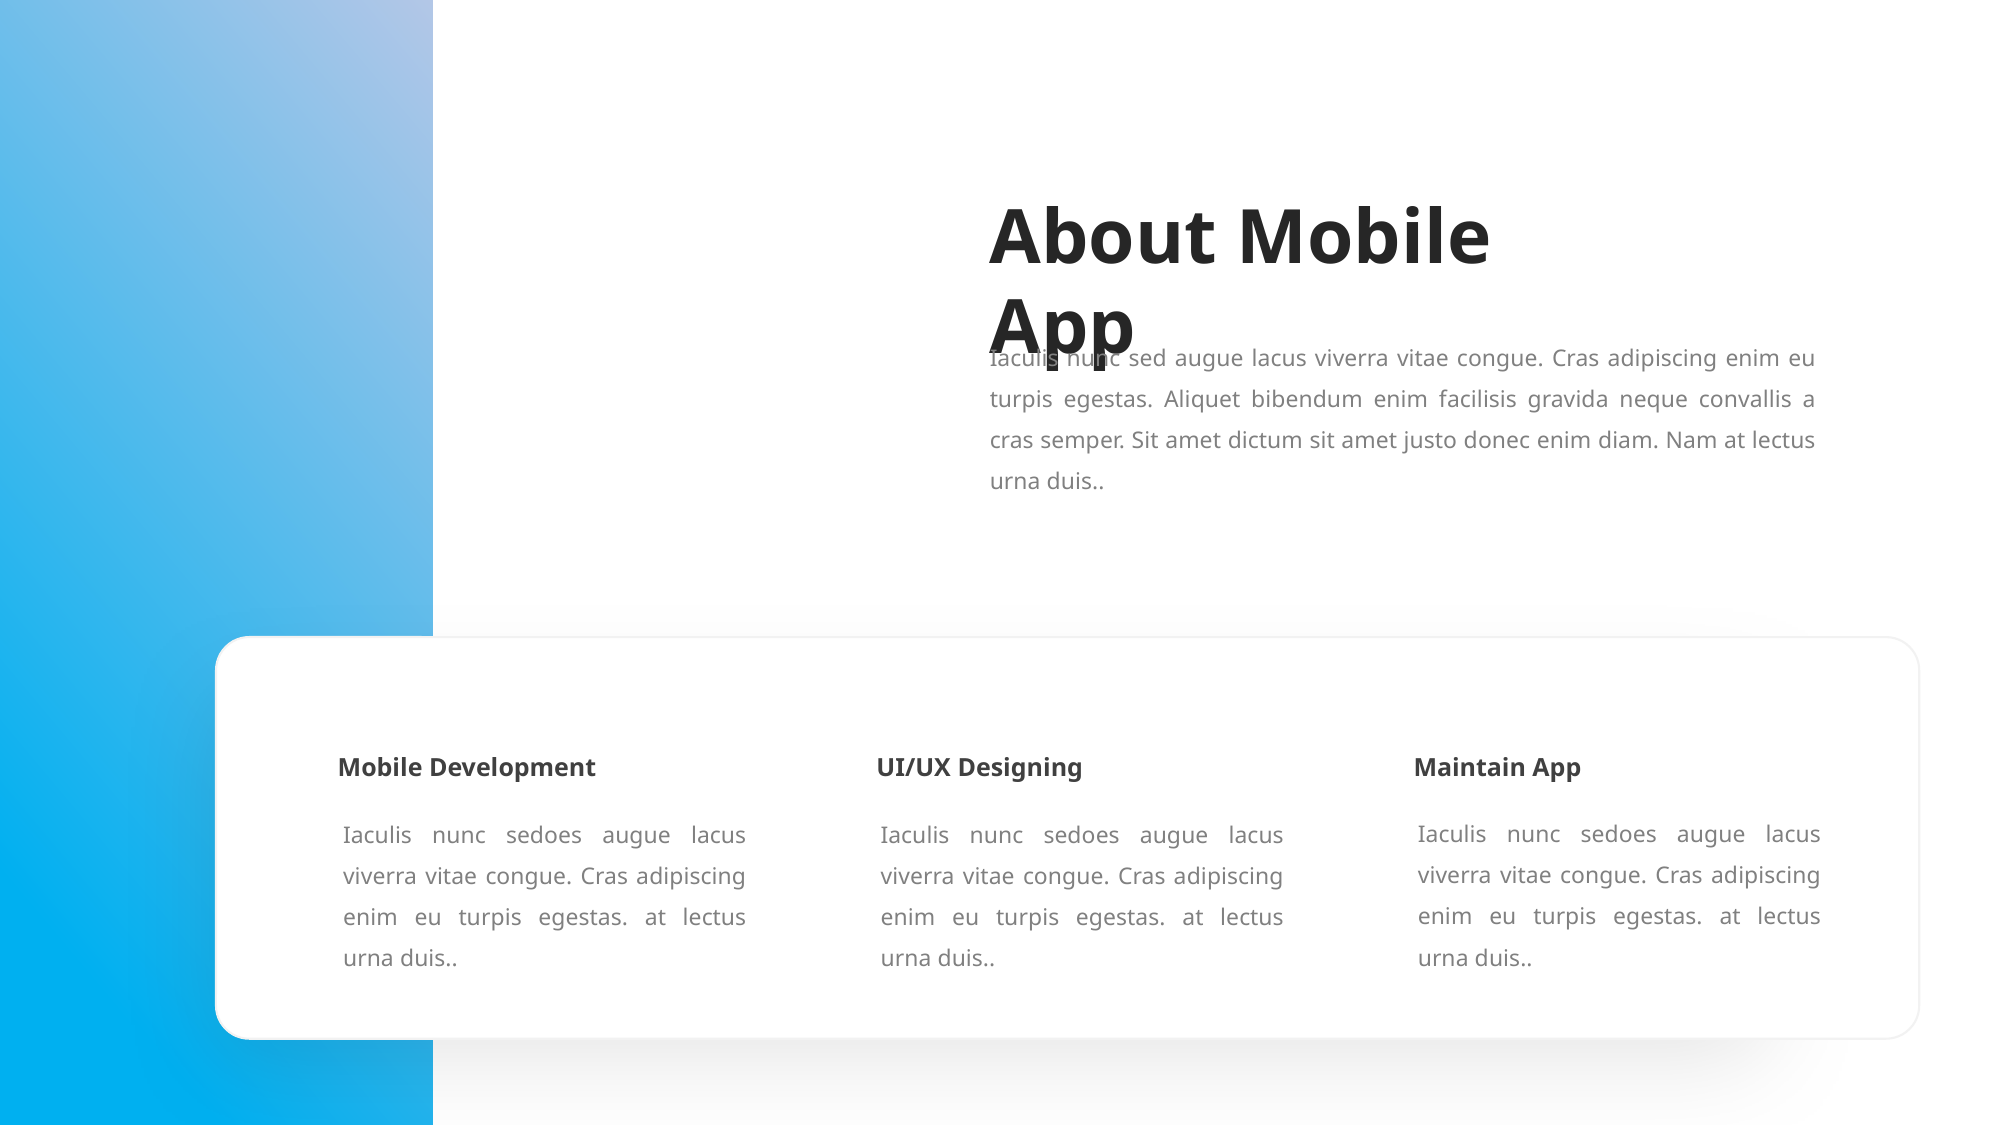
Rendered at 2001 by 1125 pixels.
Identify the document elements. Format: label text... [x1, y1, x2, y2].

picture [99, 0, 792, 869]
text_box Iaculis nunc sed augue lacus viverra vitae congue. Cras adipiscing enim eu turpis egestas. Aliquet bibendum enim facilisis gravida neque convallis a cras semper. Sit amet dictum sit amet justo donec enim diam. Nam at lectus urna duis.. [975, 322, 1832, 502]
text_box Iaculis nunc sedoes augue lacus viverra vitae congue. Cras adipiscing enim eu turpis egestas. at lectus urna duis.. [328, 869, 762, 979]
text_box About Mobile App [974, 181, 1641, 376]
text_box Iaculis nunc sedoes augue lacus viverra vitae congue. Cras adipiscing enim eu turpis egestas. at lectus urna duis.. [865, 799, 1299, 979]
text_box Maintain App [1398, 743, 1597, 789]
text_box [214, 636, 1921, 1040]
text_box Iaculis nunc sedoes augue lacus viverra vitae congue. Cras adipiscing enim eu turpis egestas. at lectus urna duis.. [1403, 798, 1837, 979]
text_box UI/UX Designing [861, 744, 1099, 790]
